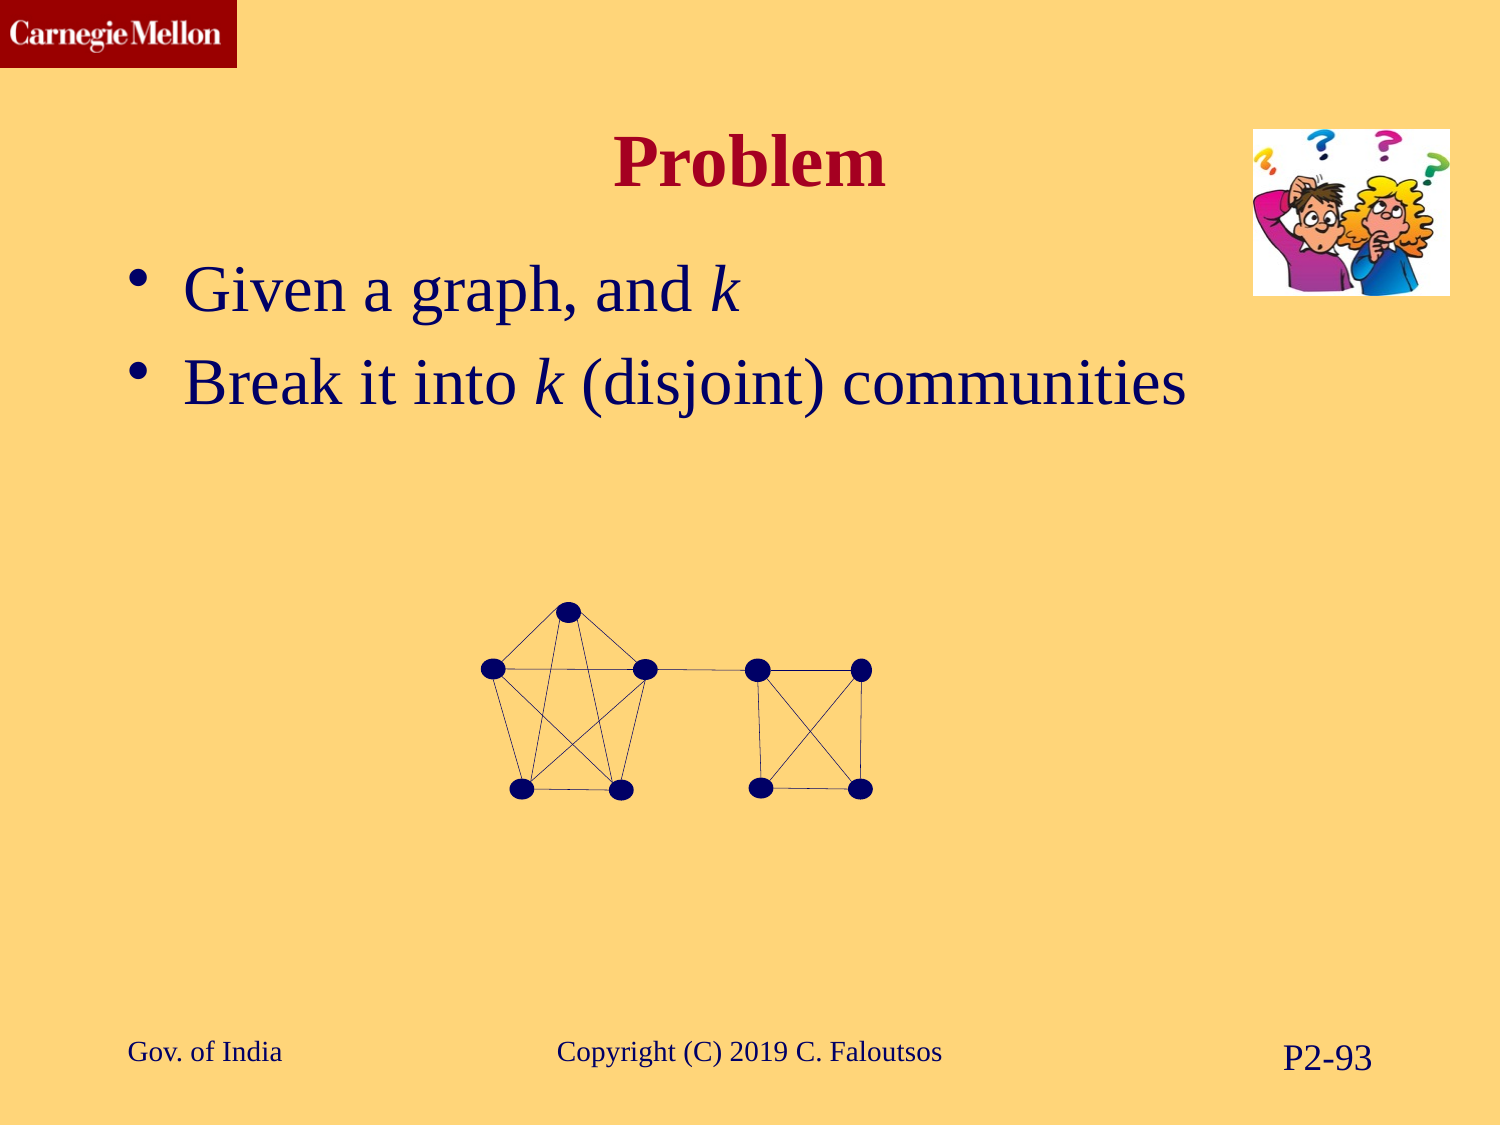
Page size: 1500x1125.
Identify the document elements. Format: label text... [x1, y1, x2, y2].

list Given a graph, and k Break it into k (disjoint) communities [112, 237, 1388, 1001]
picture [0, 0, 237, 68]
slide_number P2-93 [1074, 1024, 1388, 1101]
footer Copyright (C) 2019 C. Faloutsos [512, 1024, 988, 1101]
picture [1252, 129, 1450, 296]
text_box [480, 601, 874, 801]
title Problem [112, 99, 1388, 213]
slide_number Gov. of India [112, 1024, 426, 1101]
